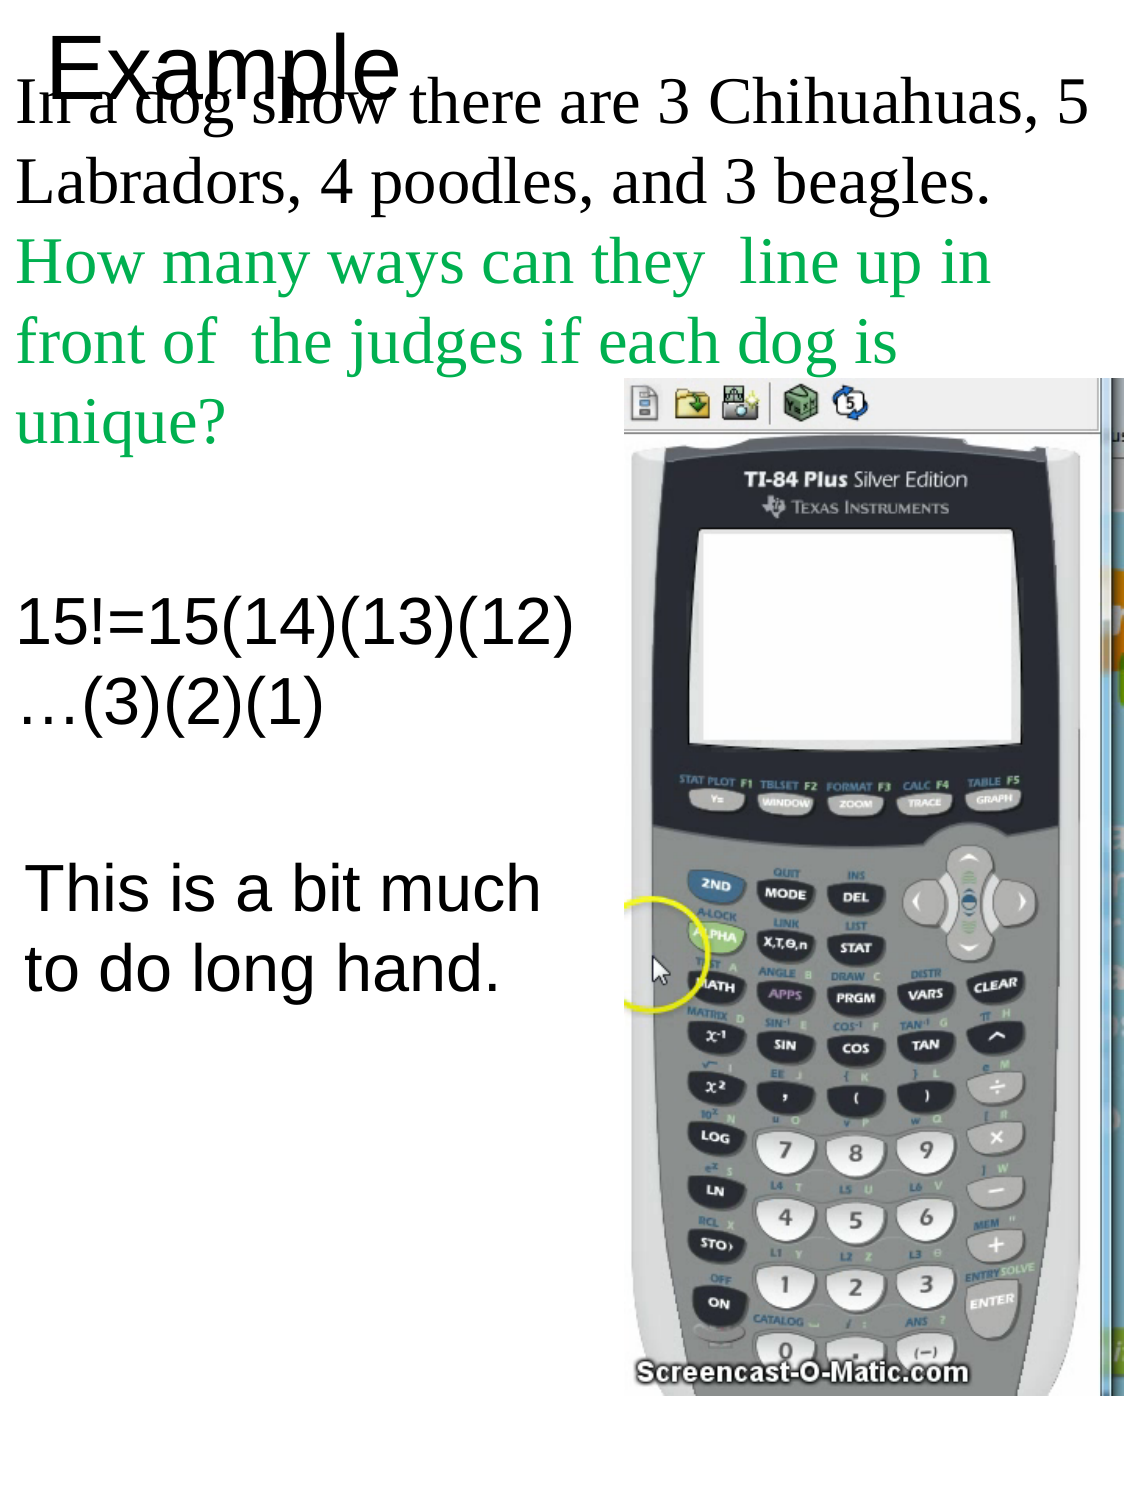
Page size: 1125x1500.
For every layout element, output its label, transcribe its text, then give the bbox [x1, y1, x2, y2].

text_box In a dog show there are 3 Chihuahuas, 5 Labradors, 4 poodles, and 3 beagles. How many ways can they line up in front of the judges if each dog is unique? [1, 49, 1119, 465]
text_box 15!=15(14)(13)(12)…(3)(2)(1) [0, 570, 618, 750]
title Example [15, 6, 433, 121]
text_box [623, 377, 1125, 1398]
text_box This is a bit much to do long hand. [9, 837, 560, 1034]
